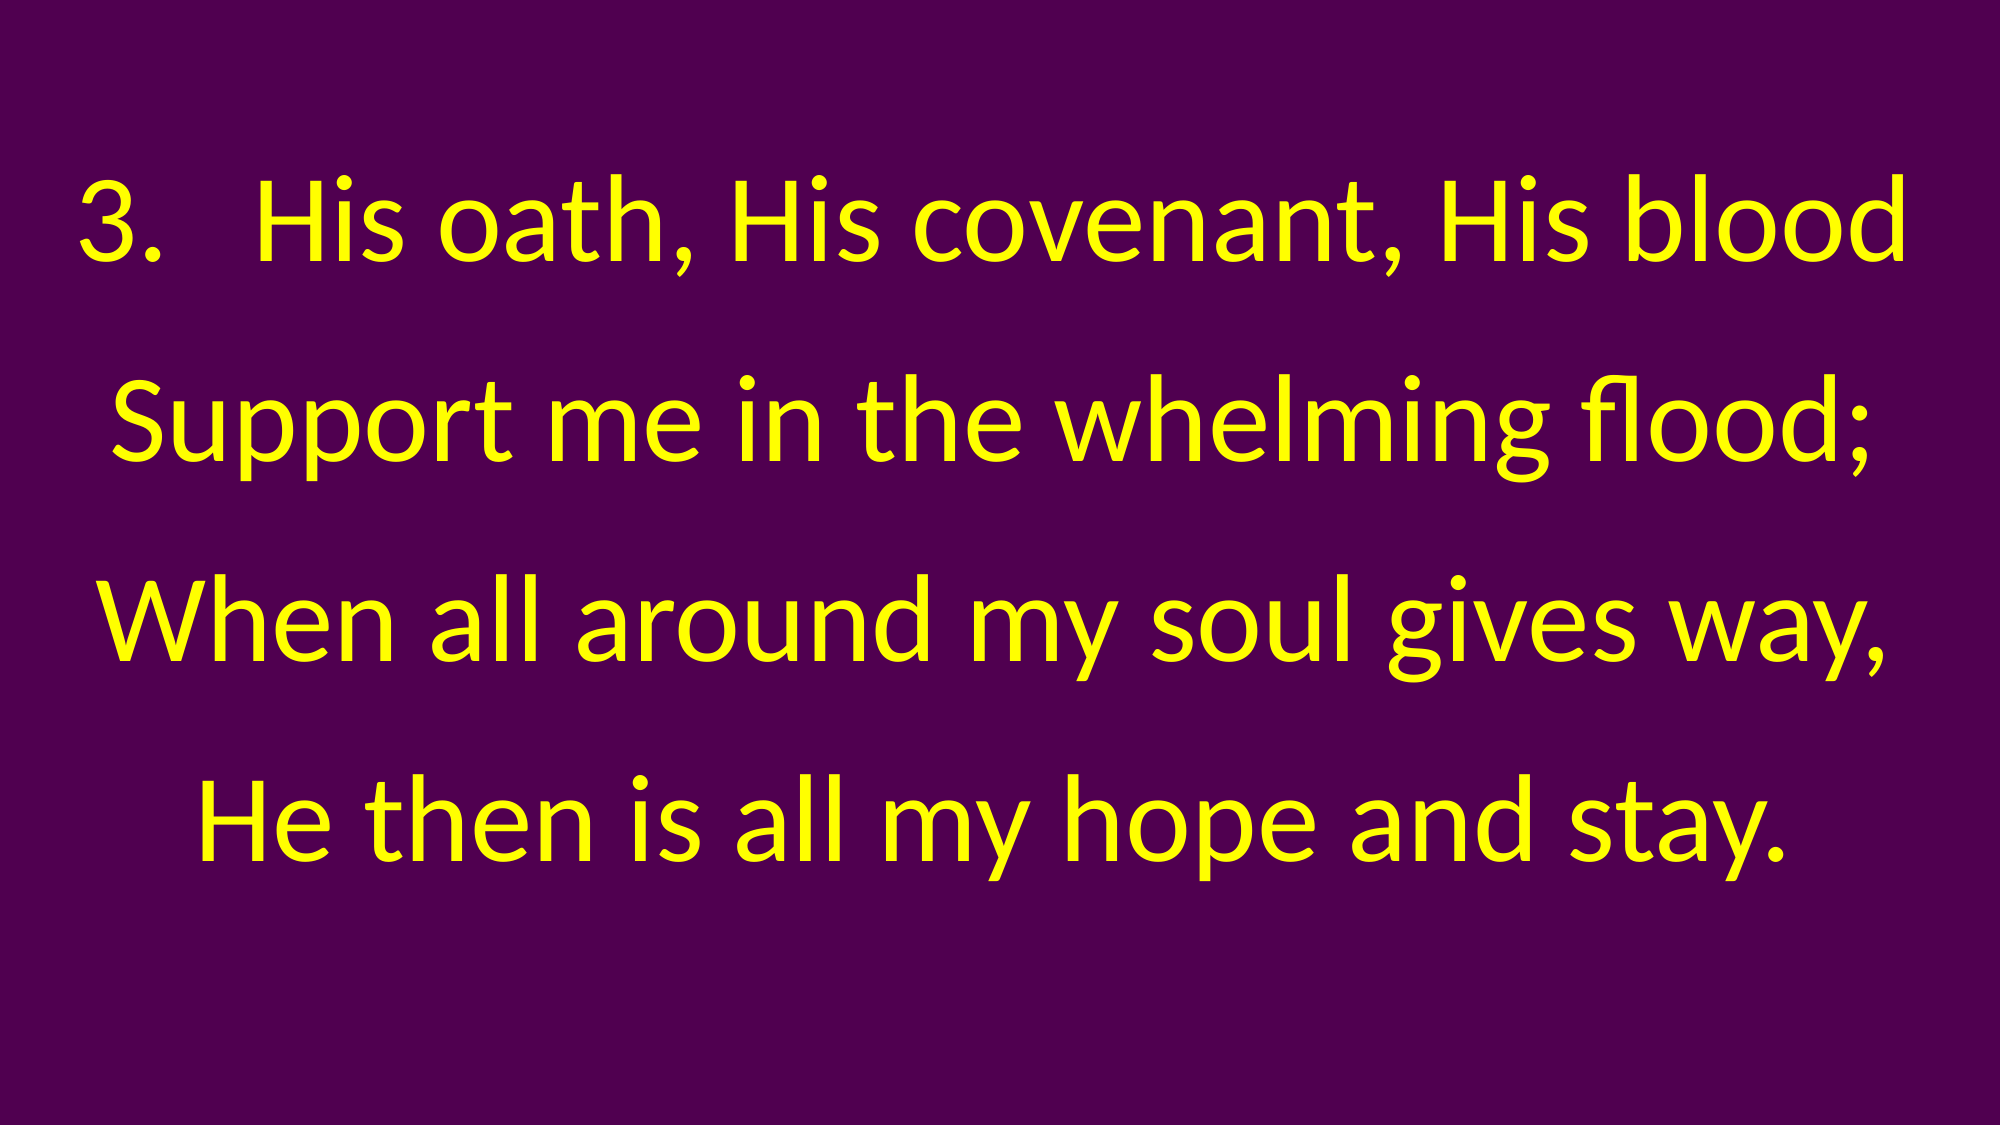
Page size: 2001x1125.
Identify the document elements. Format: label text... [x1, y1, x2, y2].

text_box 3. His oath, His covenant, His blood Support me in the whelming flood; When all around my soul gives way, He then is all my hope and stay. [0, 129, 2000, 894]
